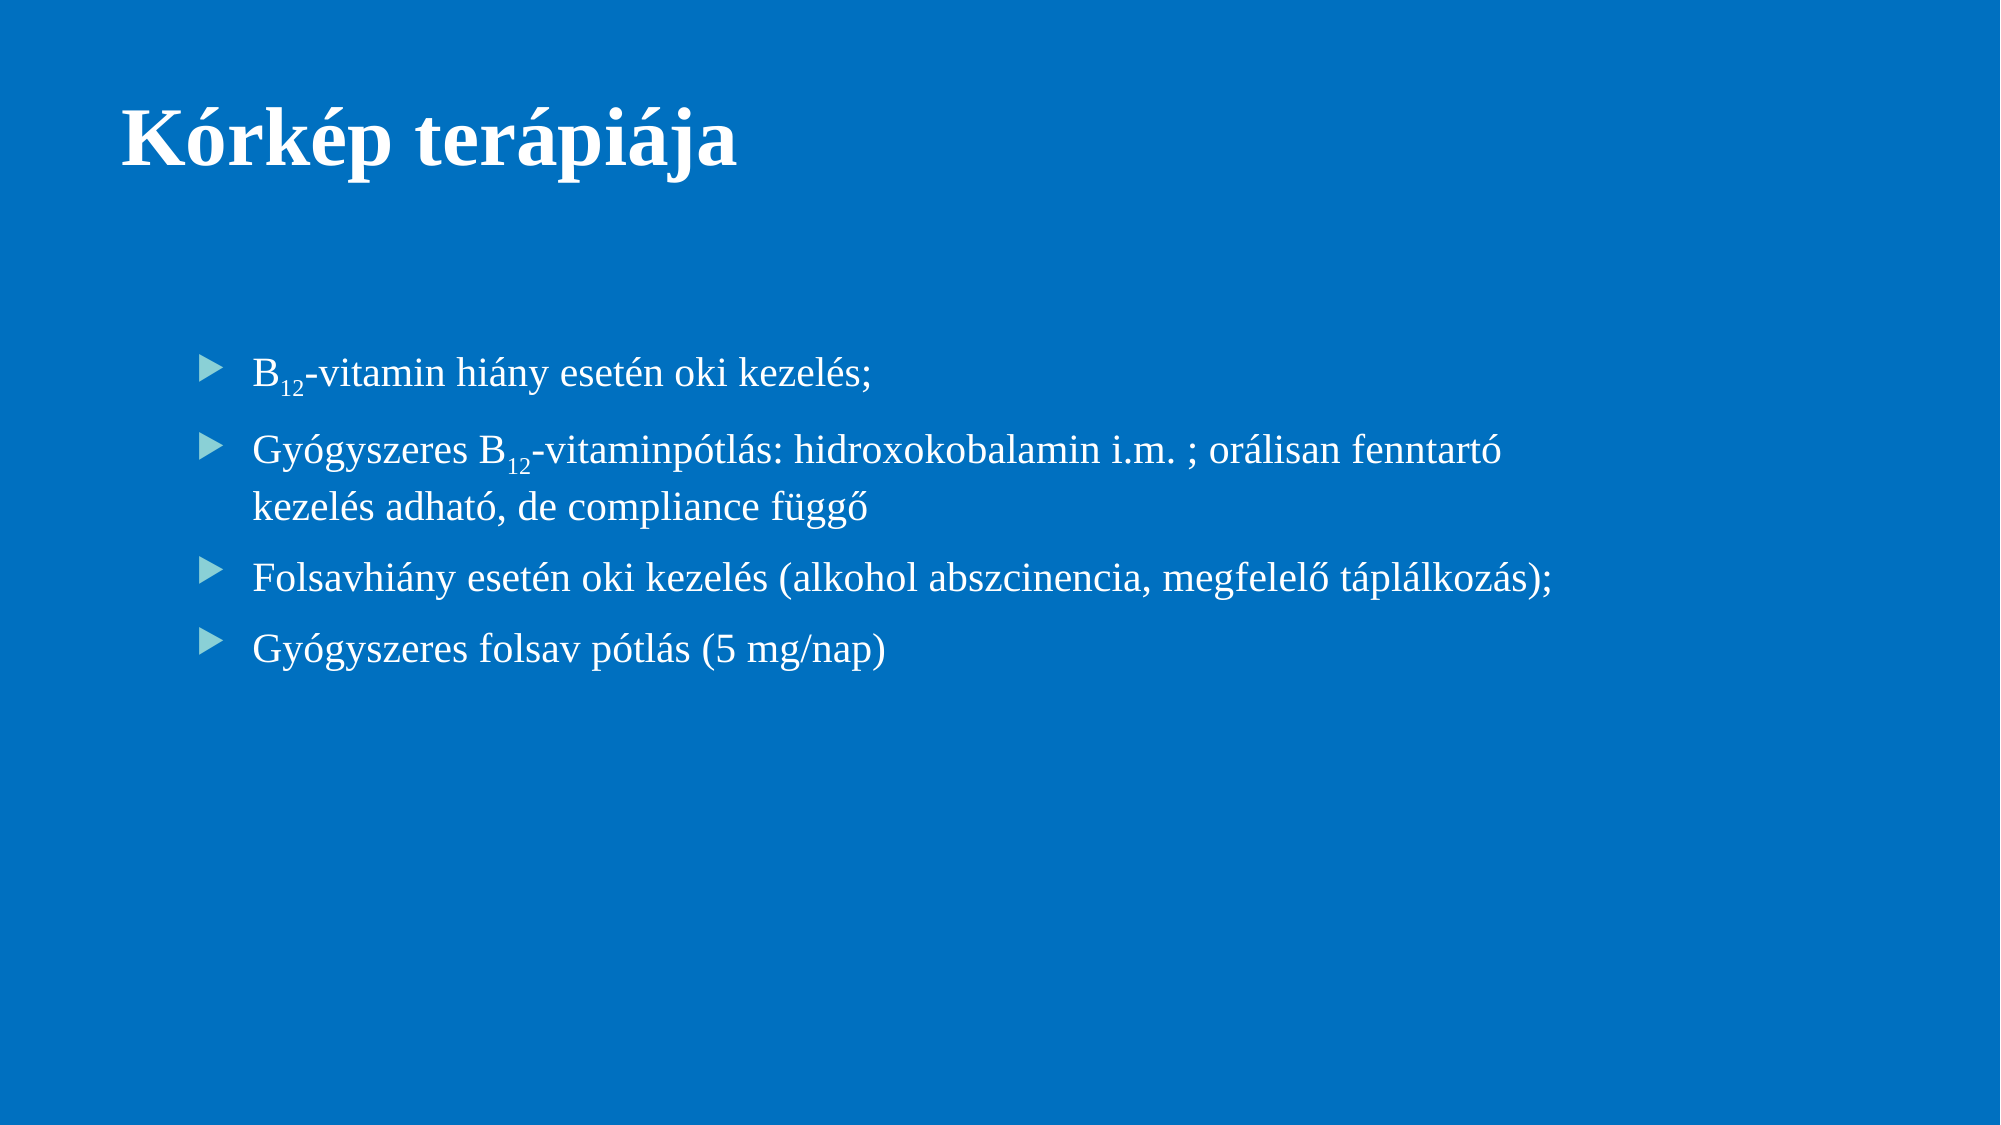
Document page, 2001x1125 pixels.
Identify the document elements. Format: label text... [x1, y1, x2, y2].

title Kórkép terápiája [106, 74, 1649, 304]
list B12-vitamin hiány esetén oki kezelés; Gyógyszeres B12-vitaminpótlás: hidroxokobalamin i.m. ; orálisan fenntartó kezelés adható, de compliance függő Folsavhiány esetén oki kezelés (alkohol abszcinencia, megfelelő táplálkozás); Gyógyszeres folsav pótlás (5 mg/nap) [181, 336, 1649, 1025]
